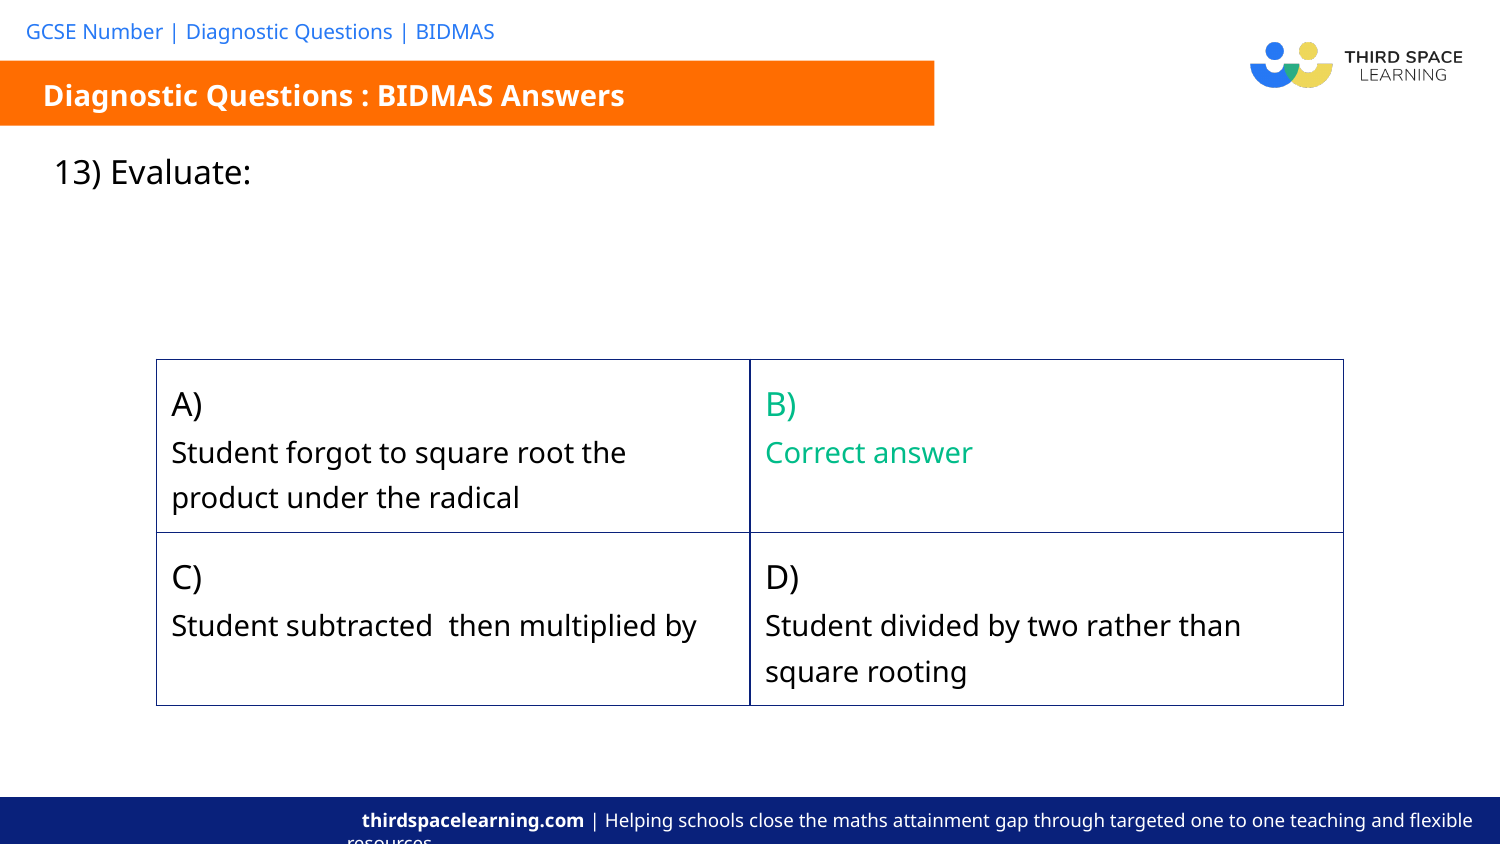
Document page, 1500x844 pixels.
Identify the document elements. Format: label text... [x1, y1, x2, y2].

text_box Diagnostic Questions : BIDMAS Answers [27, 61, 828, 127]
picture [1250, 33, 1465, 99]
